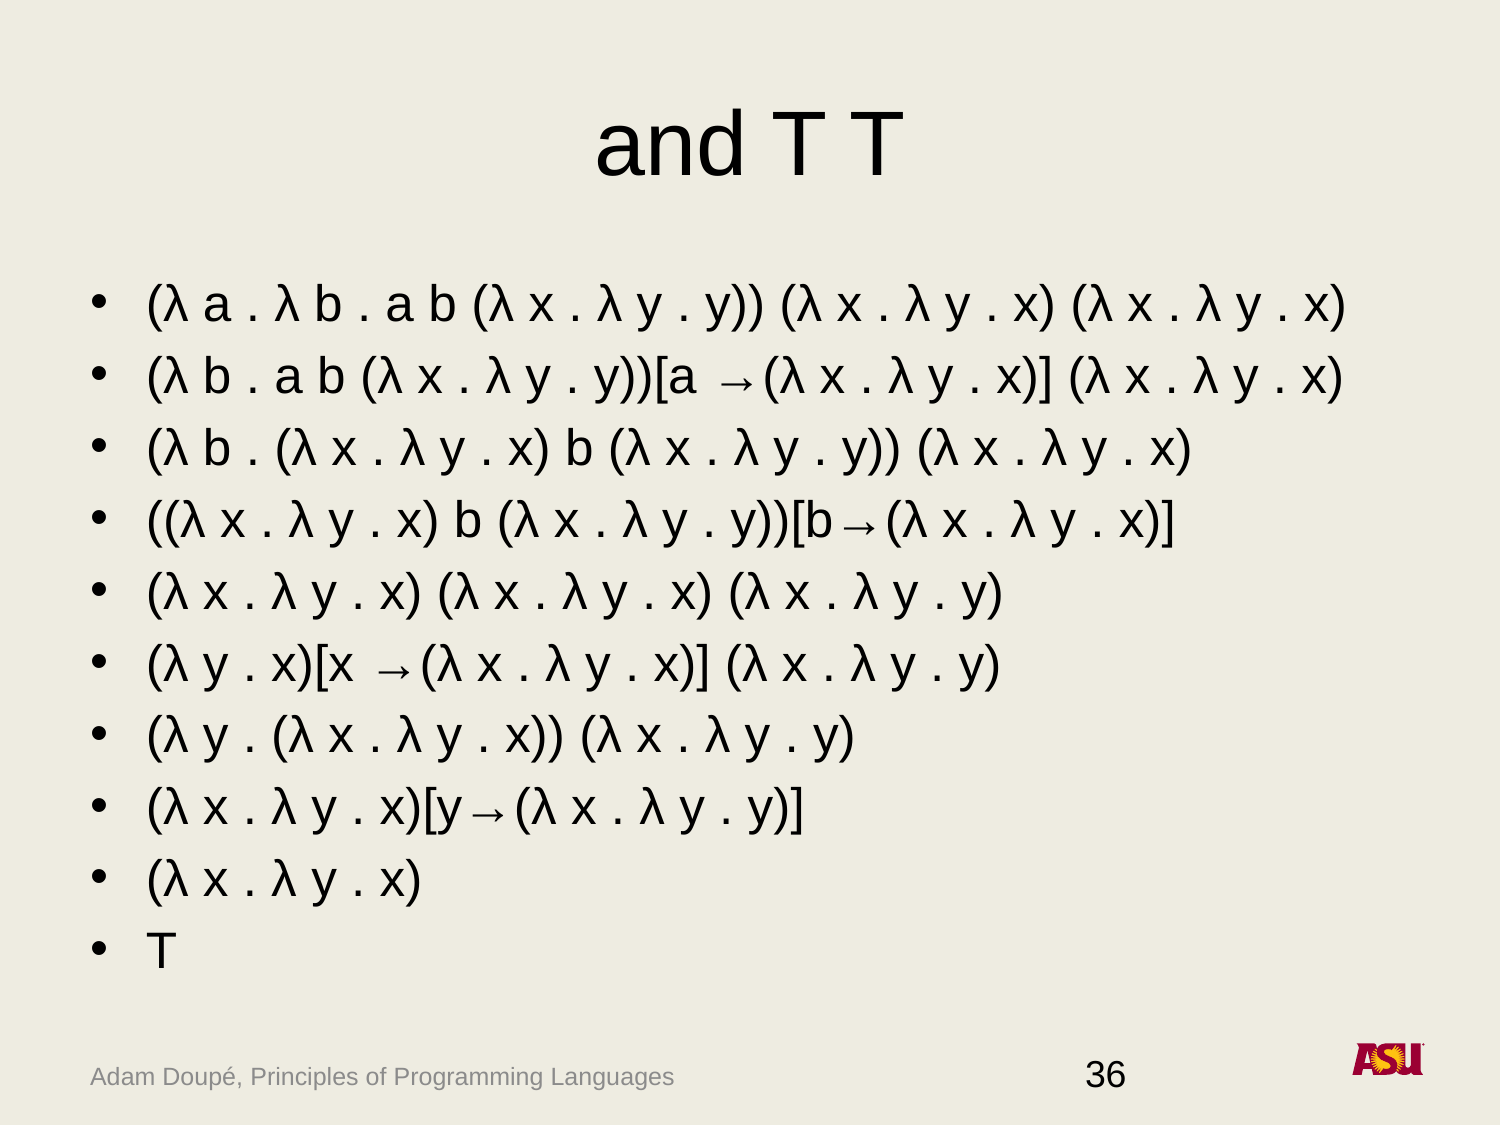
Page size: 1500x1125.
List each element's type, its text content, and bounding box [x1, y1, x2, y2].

list (λ a . λ b . a b (λ x . λ y . y)) (λ x . λ y . x) (λ x . λ y . x) (λ b . a b (λ x . λ y . y))[a →(λ x . λ y . x)] (λ x . λ y . x) (λ b . (λ x . λ y . x) b (λ x . λ y . y)) (λ x . λ y . x) ((λ x . λ y . x) b (λ x . λ y . y))[b→(λ x . λ y . x)] (λ x . λ y . x) (λ x . λ y . x) (λ x . λ y . y) (λ y . x)[x →(λ x . λ y . x)] (λ x . λ y . y) (λ y . (λ x . λ y . x)) (λ x . λ y . y) (λ x . λ y . x)[y→(λ x . λ y . y)] (λ x . λ y . x) T [75, 262, 1425, 1005]
title and T T [75, 45, 1425, 233]
slide_number 36 [1070, 1042, 1421, 1103]
